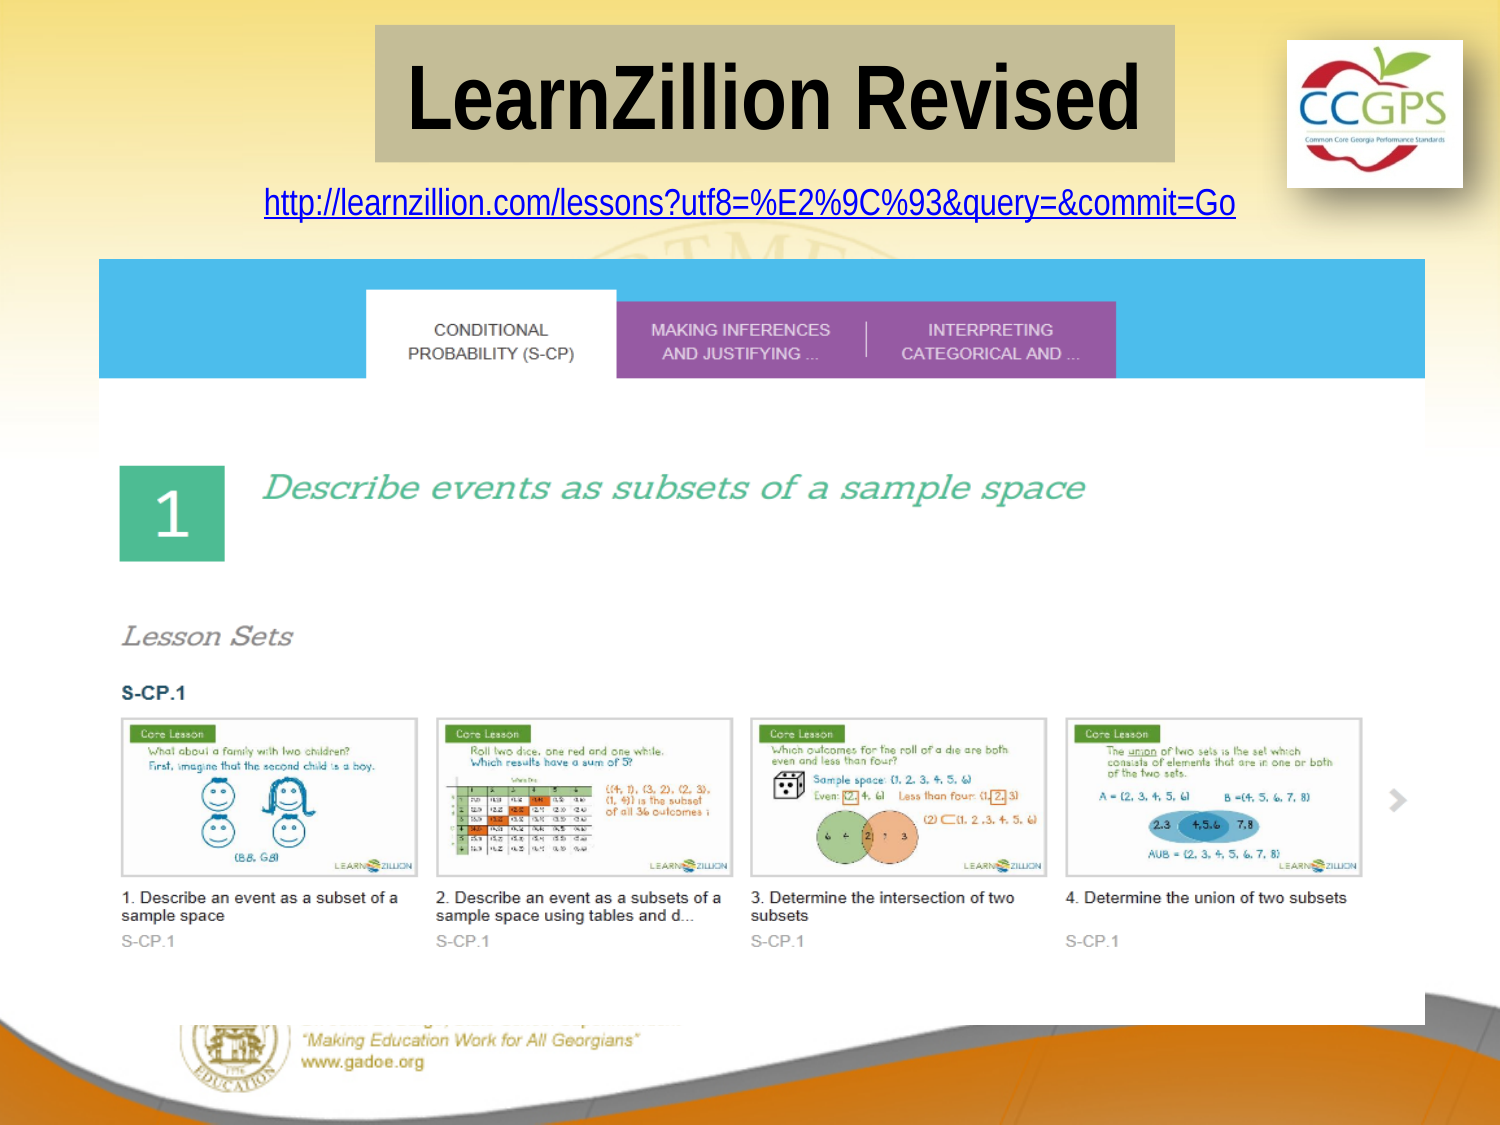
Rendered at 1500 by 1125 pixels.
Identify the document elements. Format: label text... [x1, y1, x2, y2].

text_box http://learnzillion.com/lessons?utf8=%E2%9C%93&query=&commit=Go [74, 164, 1425, 238]
picture [0, 0, 1500, 1125]
text_box LearnZillion Revised [375, 24, 1175, 163]
